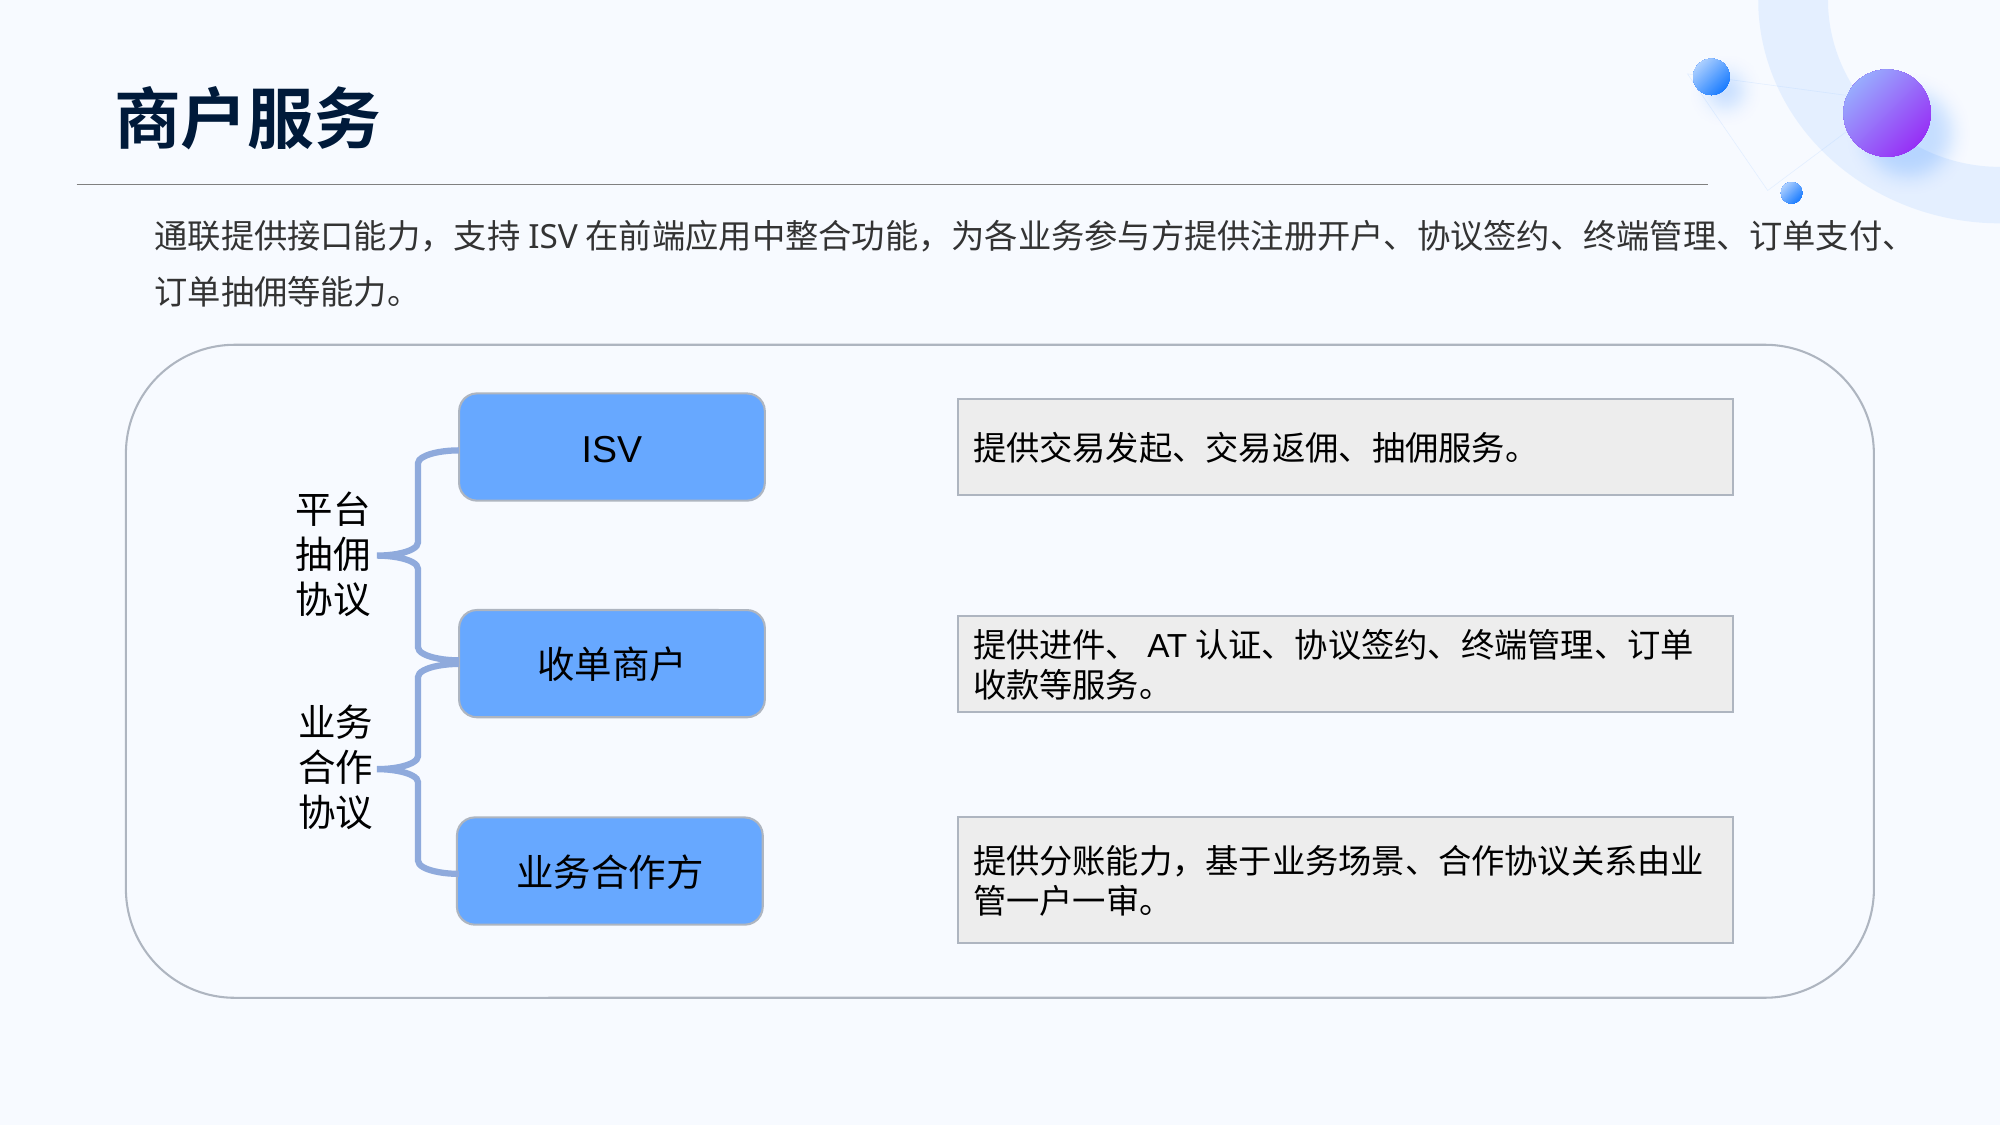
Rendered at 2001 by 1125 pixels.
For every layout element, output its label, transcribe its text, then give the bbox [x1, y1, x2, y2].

text_box 业务合作协议 [278, 702, 393, 831]
text_box 提供进件、AT认证、协议签约、终端管理、订单收款等服务。 [957, 615, 1734, 713]
text_box 提供分账能力，基于业务场景、合作协议关系由业管一户一审。 [957, 816, 1734, 944]
text_box [124, 343, 1875, 999]
text_box 平台抽佣协议 [276, 489, 391, 618]
text_box 提供交易发起、交易返佣、抽佣服务。 [957, 398, 1734, 496]
text_box ISV [458, 392, 766, 502]
text_box 业务合作方 [455, 816, 764, 926]
text_box 收单商户 [458, 608, 766, 719]
text_box [376, 663, 460, 875]
text_box 通联提供接口能力，支持ISV在前端应用中整合功能，为各业务参与方提供注册开户、协议签约、终端管理、订单支付、订单抽佣等能力。 [139, 191, 1934, 345]
title 商户服务 [114, 59, 928, 158]
text_box [376, 449, 460, 661]
